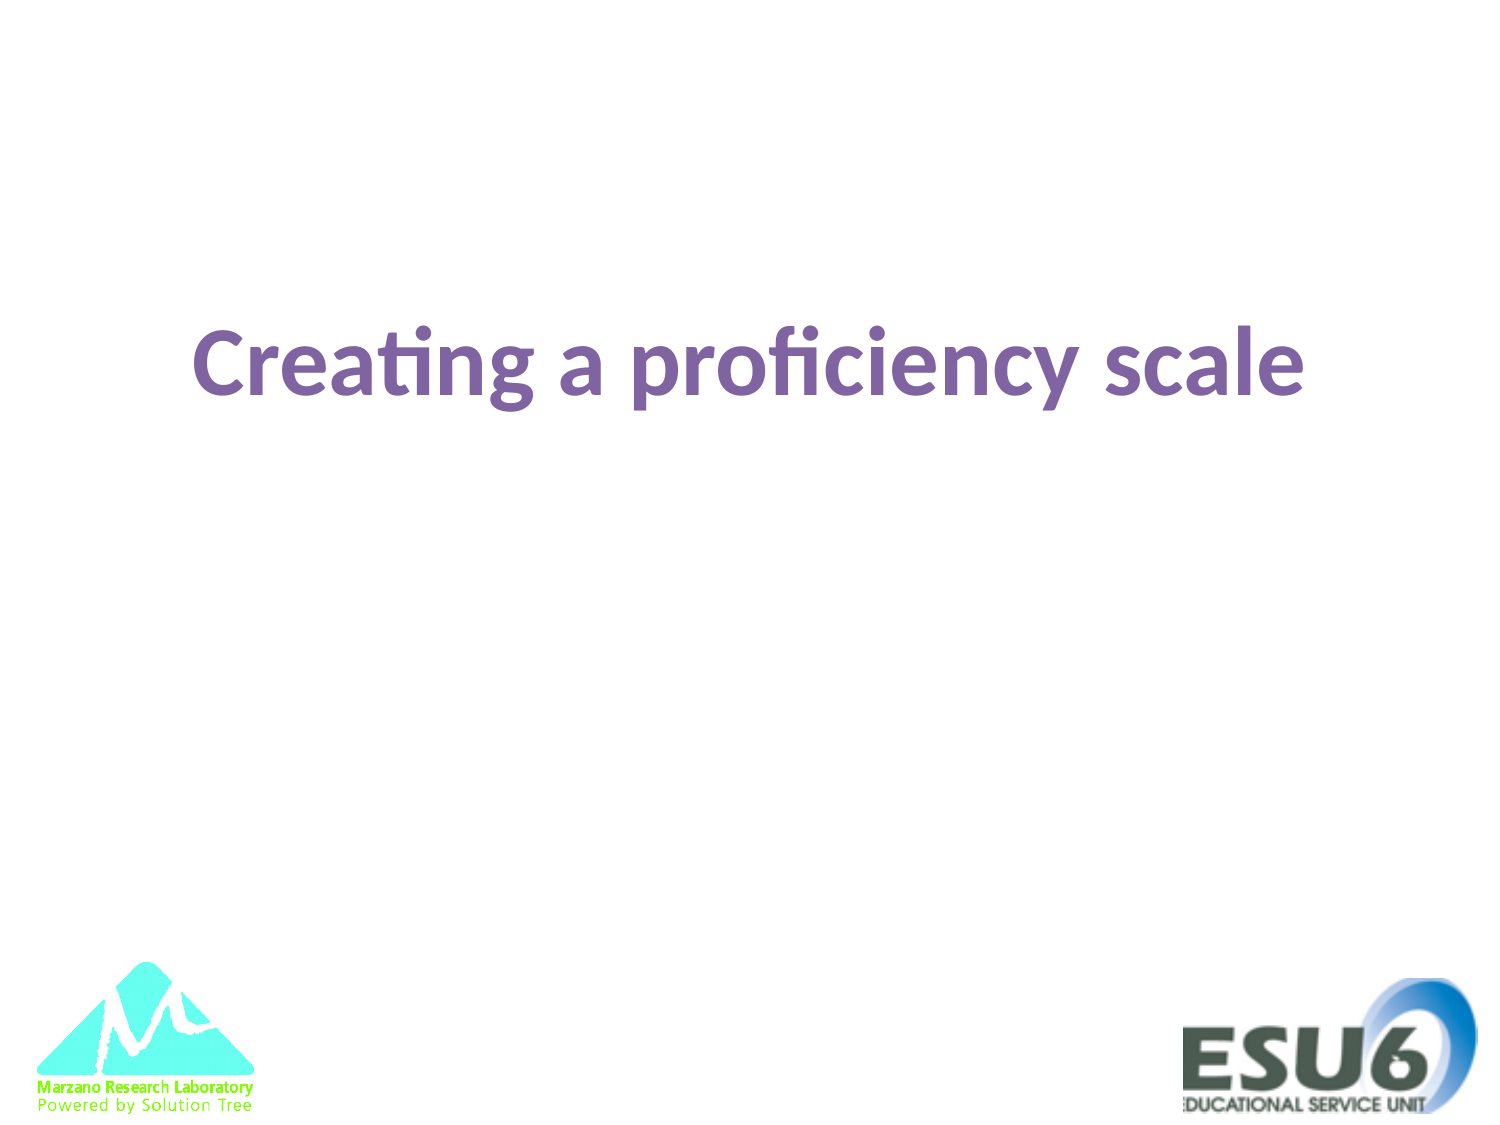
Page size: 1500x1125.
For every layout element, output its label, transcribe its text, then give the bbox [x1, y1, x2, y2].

title Creating a proficiency scale [112, 262, 1388, 450]
picture [37, 962, 254, 1114]
picture [1183, 978, 1478, 1114]
